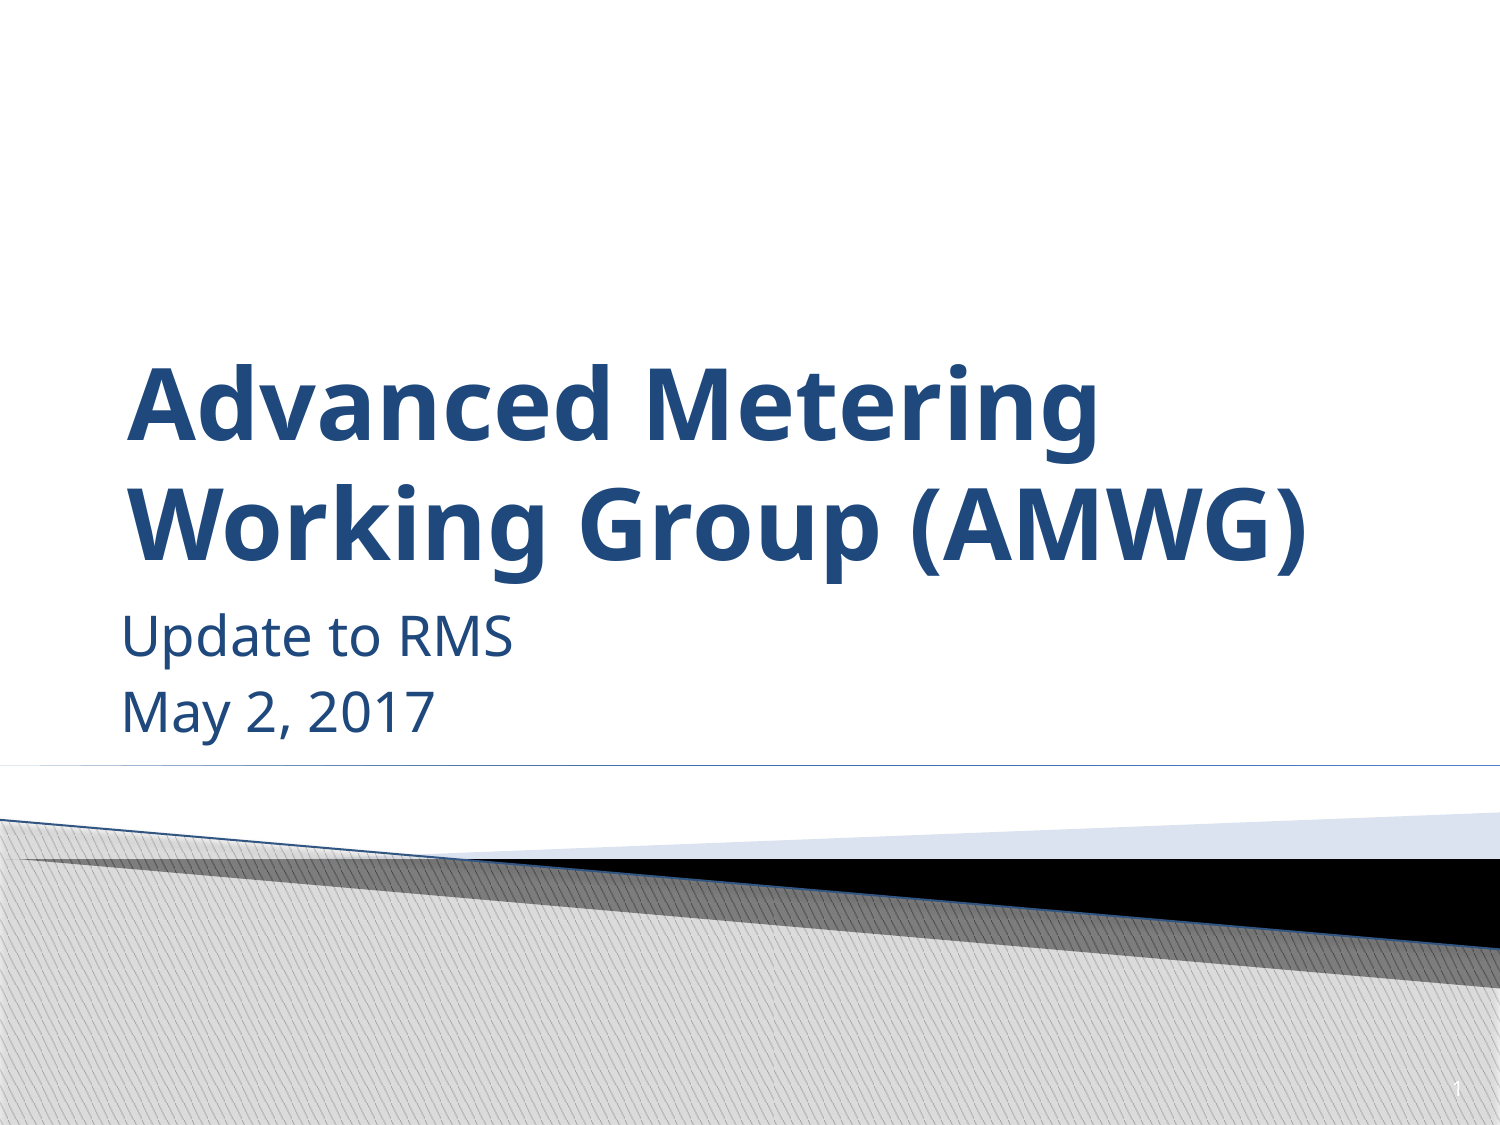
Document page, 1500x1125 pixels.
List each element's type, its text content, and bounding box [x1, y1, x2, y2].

slide_number 1 [1418, 1051, 1479, 1112]
title Advanced Metering Working Group (AMWG) [112, 287, 1388, 588]
picture [5, 859, 1500, 989]
subtitle Update to RMS May 2, 2017 [112, 592, 1388, 790]
